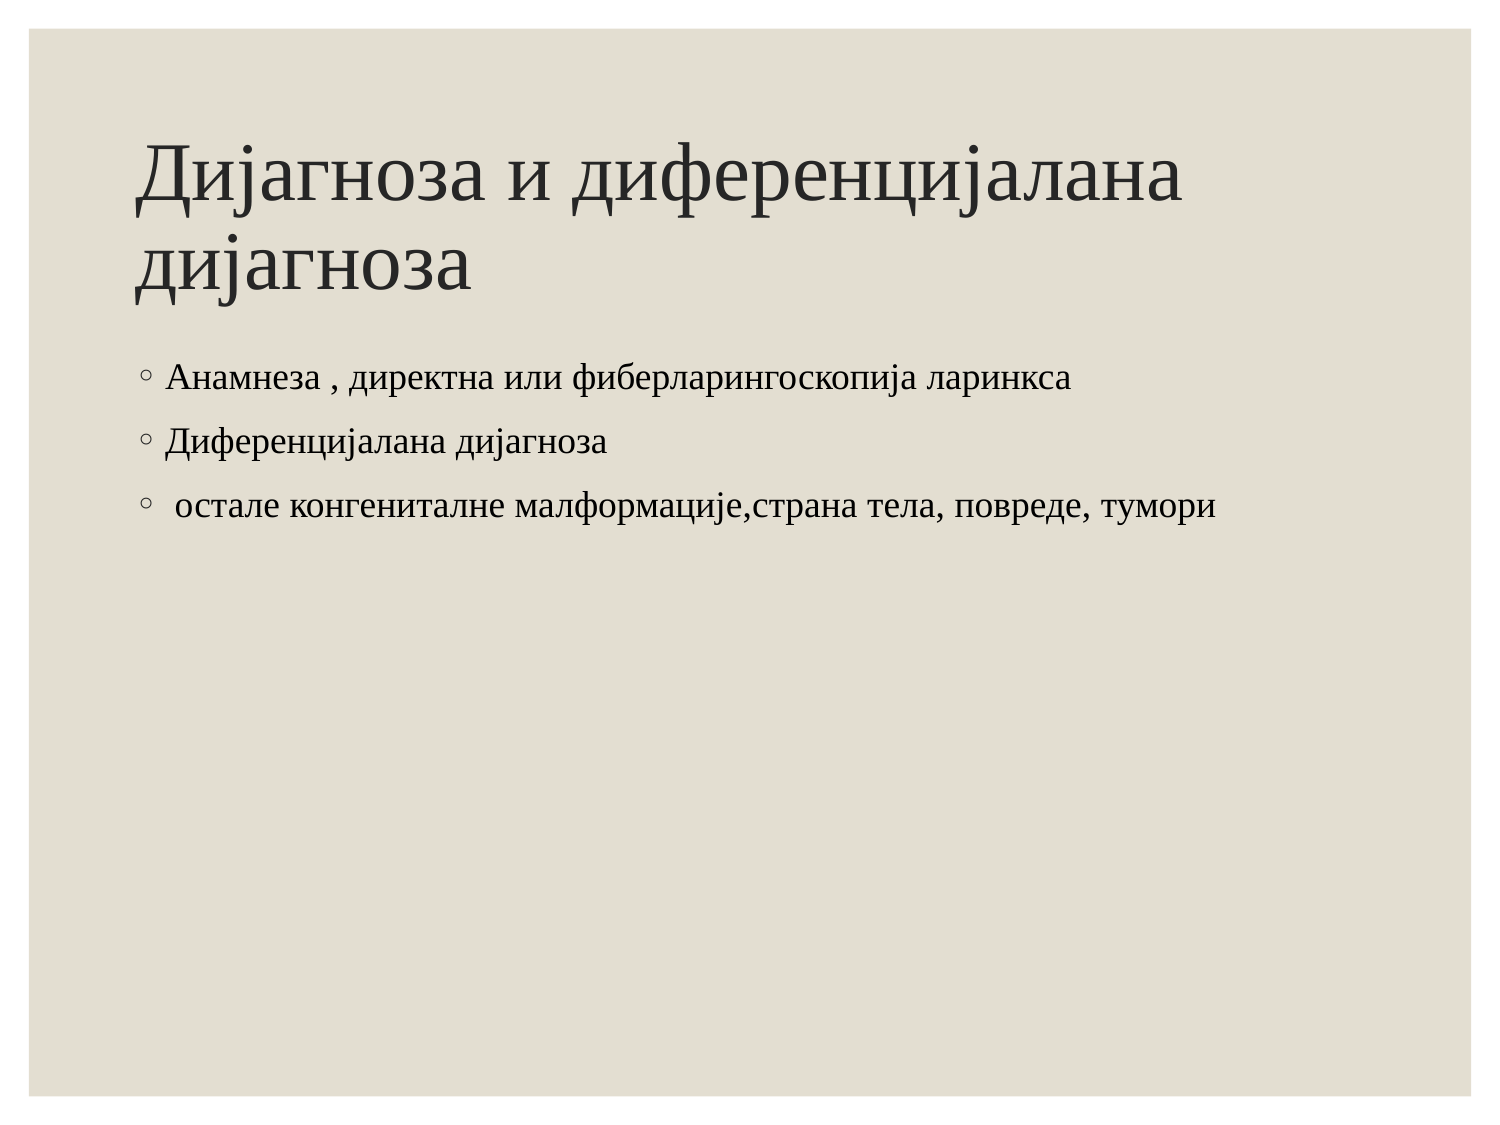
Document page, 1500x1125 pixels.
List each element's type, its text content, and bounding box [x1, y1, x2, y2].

list Анамнеза , директна или фиберларингоскопија ларинкса Диференцијалана дијагноза остале конгениталне малформације,страна тела, повреде, тумори [120, 345, 1380, 990]
title Дијагноза и диференцијалана дијагноза [120, 105, 1380, 331]
